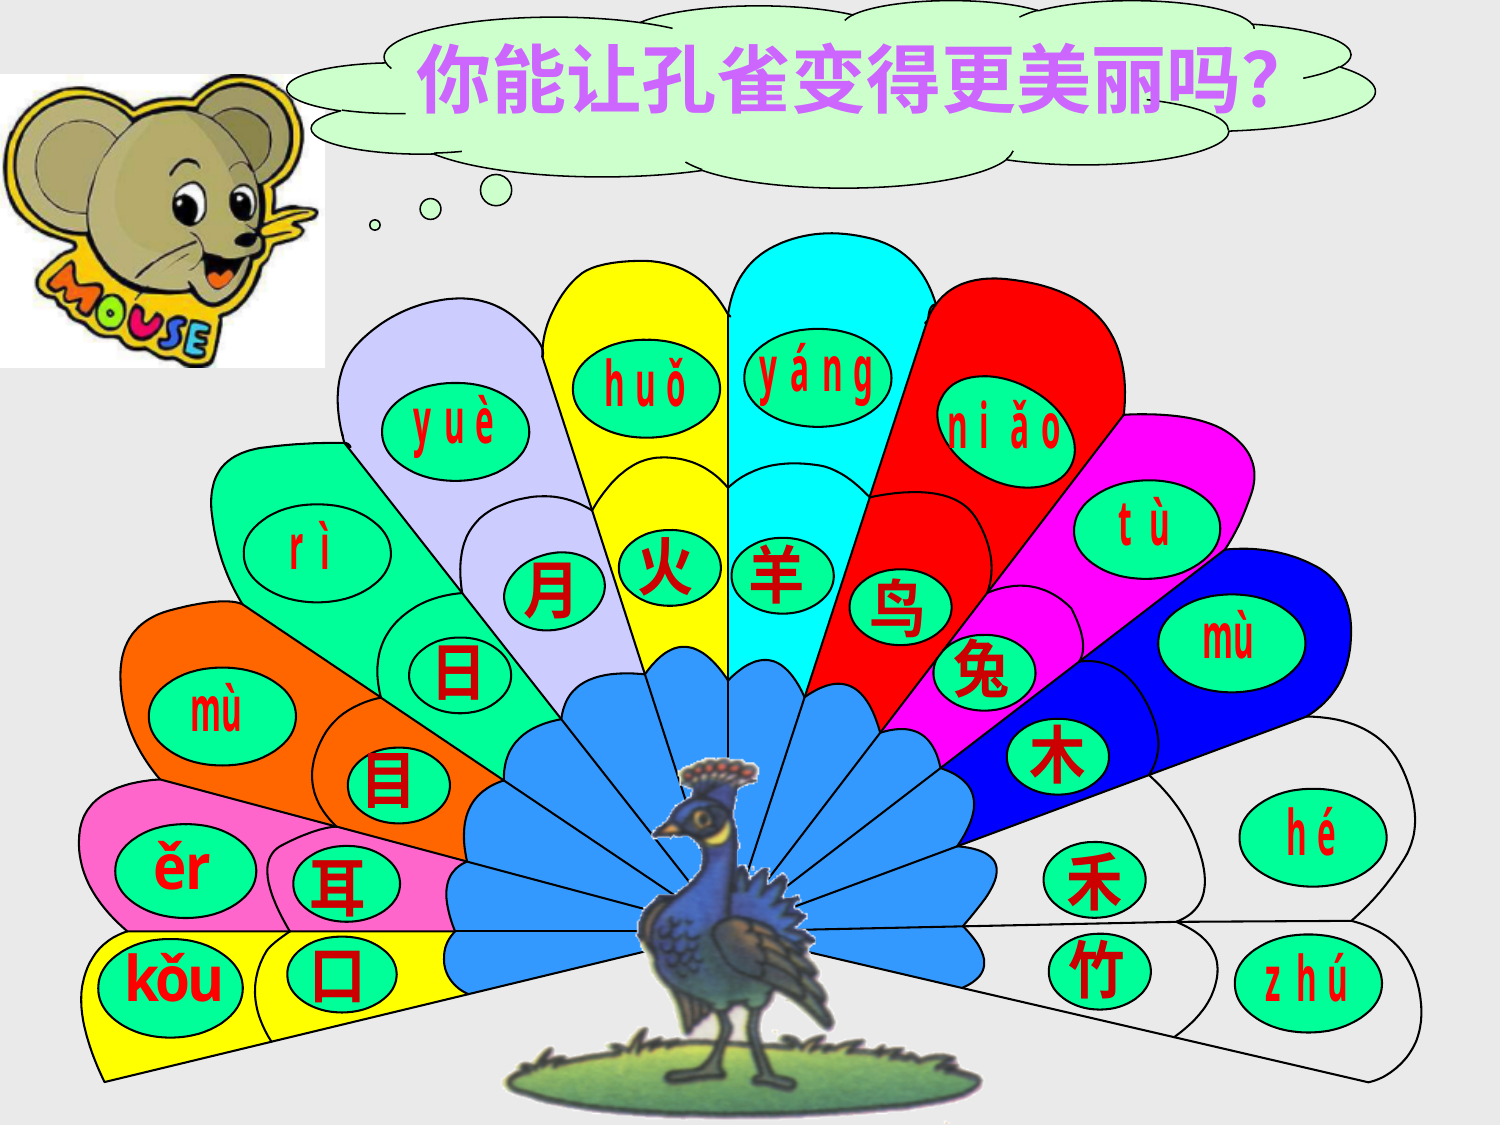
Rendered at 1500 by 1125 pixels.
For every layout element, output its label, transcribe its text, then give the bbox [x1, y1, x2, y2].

text_box 你能让孔雀变得更美丽吗？ [401, 24, 1331, 130]
text_box [420, 198, 441, 220]
picture [487, 739, 988, 1124]
picture [0, 74, 326, 368]
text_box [73, 227, 1427, 1088]
text_box [1331, 38, 1376, 119]
text_box [458, 0, 1253, 24]
text_box [308, 39, 1251, 189]
text_box [480, 174, 512, 206]
text_box [369, 219, 381, 226]
